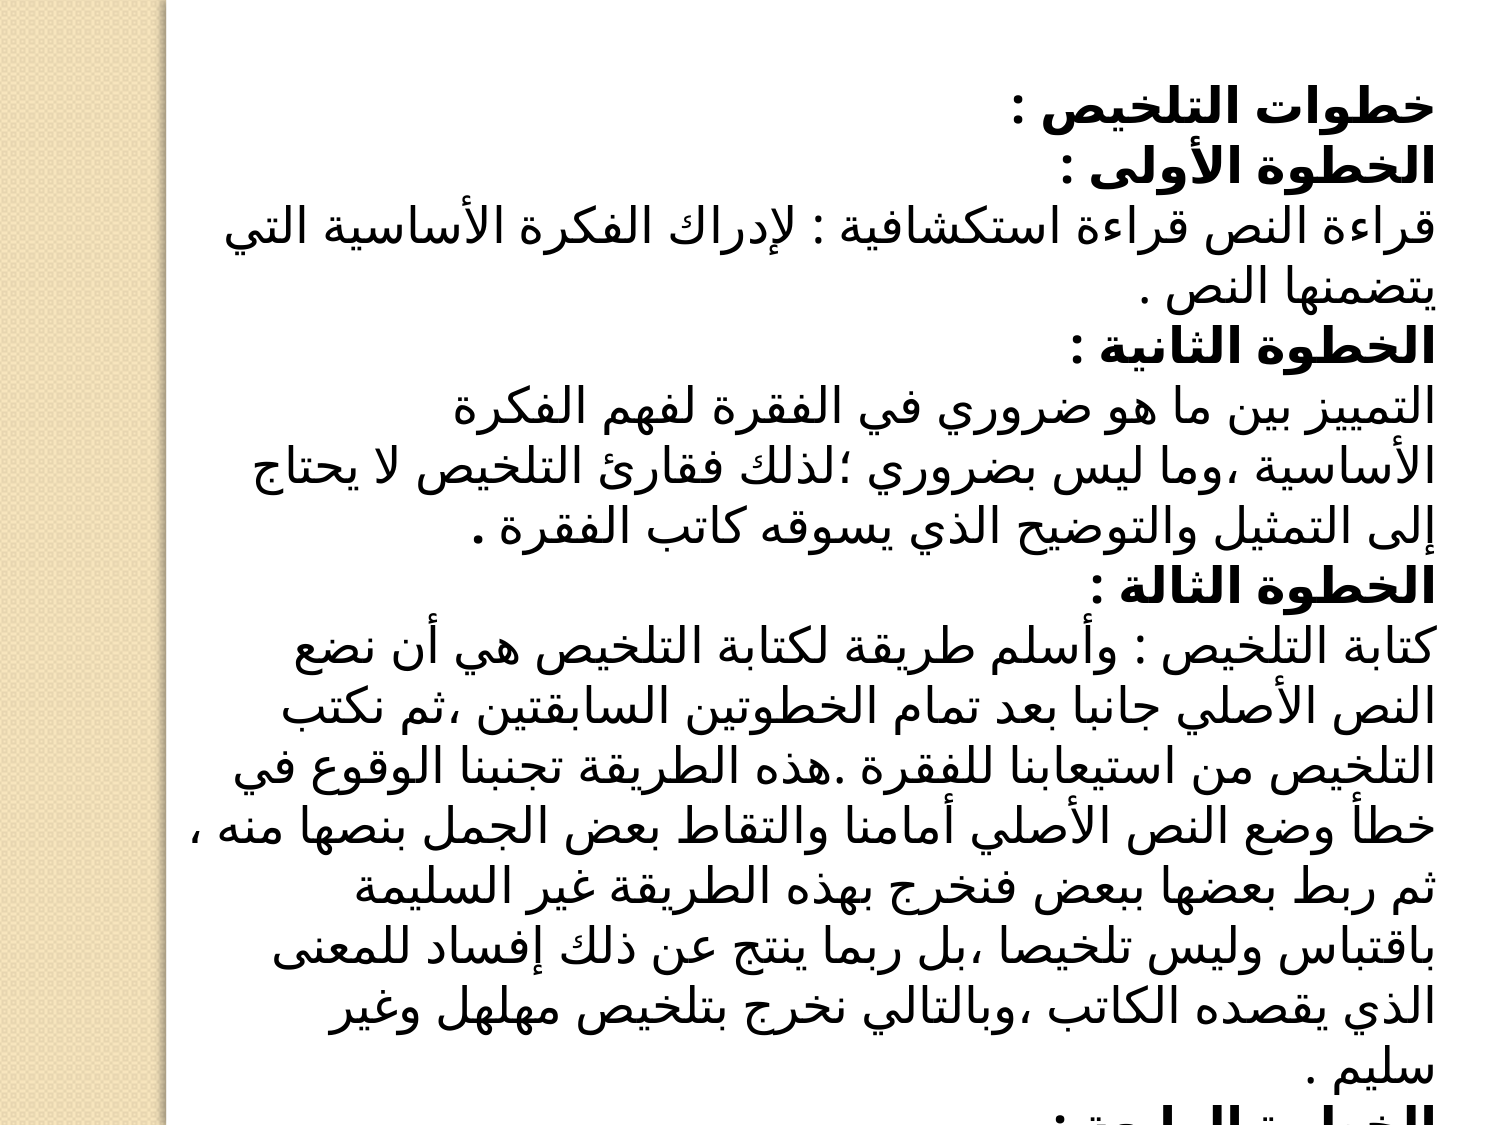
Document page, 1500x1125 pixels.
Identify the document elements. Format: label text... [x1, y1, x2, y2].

text_box خطوات التلخيص : الخطوة الأولى : قراءة النص قراءة استكشافية : لإدراك الفكرة الأساسية التي يتضمنها النص . الخطوة الثانية : التمييز بين ما هو ضروري في الفقرة لفهم الفكرة الأساسية ،وما ليس بضروري ؛لذلك فقارئ التلخيص لا يحتاج إلى التمثيل والتوضيح الذي يسوقه كاتب الفقرة . الخطوة الثالة : كتابة التلخيص : وأسلم طريقة لكتابة التلخيص هي أن نضع النص الأصلي جانبا بعد تمام الخطوتين السابقتين ،ثم نكتب التلخيص من استيعابنا للفقرة .هذه الطريقة تجنبنا الوقوع في خطأ وضع النص الأصلي أمامنا والتقاط بعض الجمل بنصها منه ، ثم ربط بعضها ببعض فنخرج بهذه الطريقة غير السليمة باقتباس وليس تلخيصا ،بل ربما ينتج عن ذلك إفساد للمعنى الذي يقصده الكاتب ،وبالتالي نخرج بتلخيص مهلهل وغير سليم . الخطوة الرابعة : مراجعة التلخيص بعد كتابته بالطريقة التي ذكرناها؛ وذلك للتحقق من صحة التلخيص للأصل وما تقتضيه المراجعة من تعديلات على التلخيص نحوا وإملاء وأسلوبا. [171, 66, 1453, 1125]
